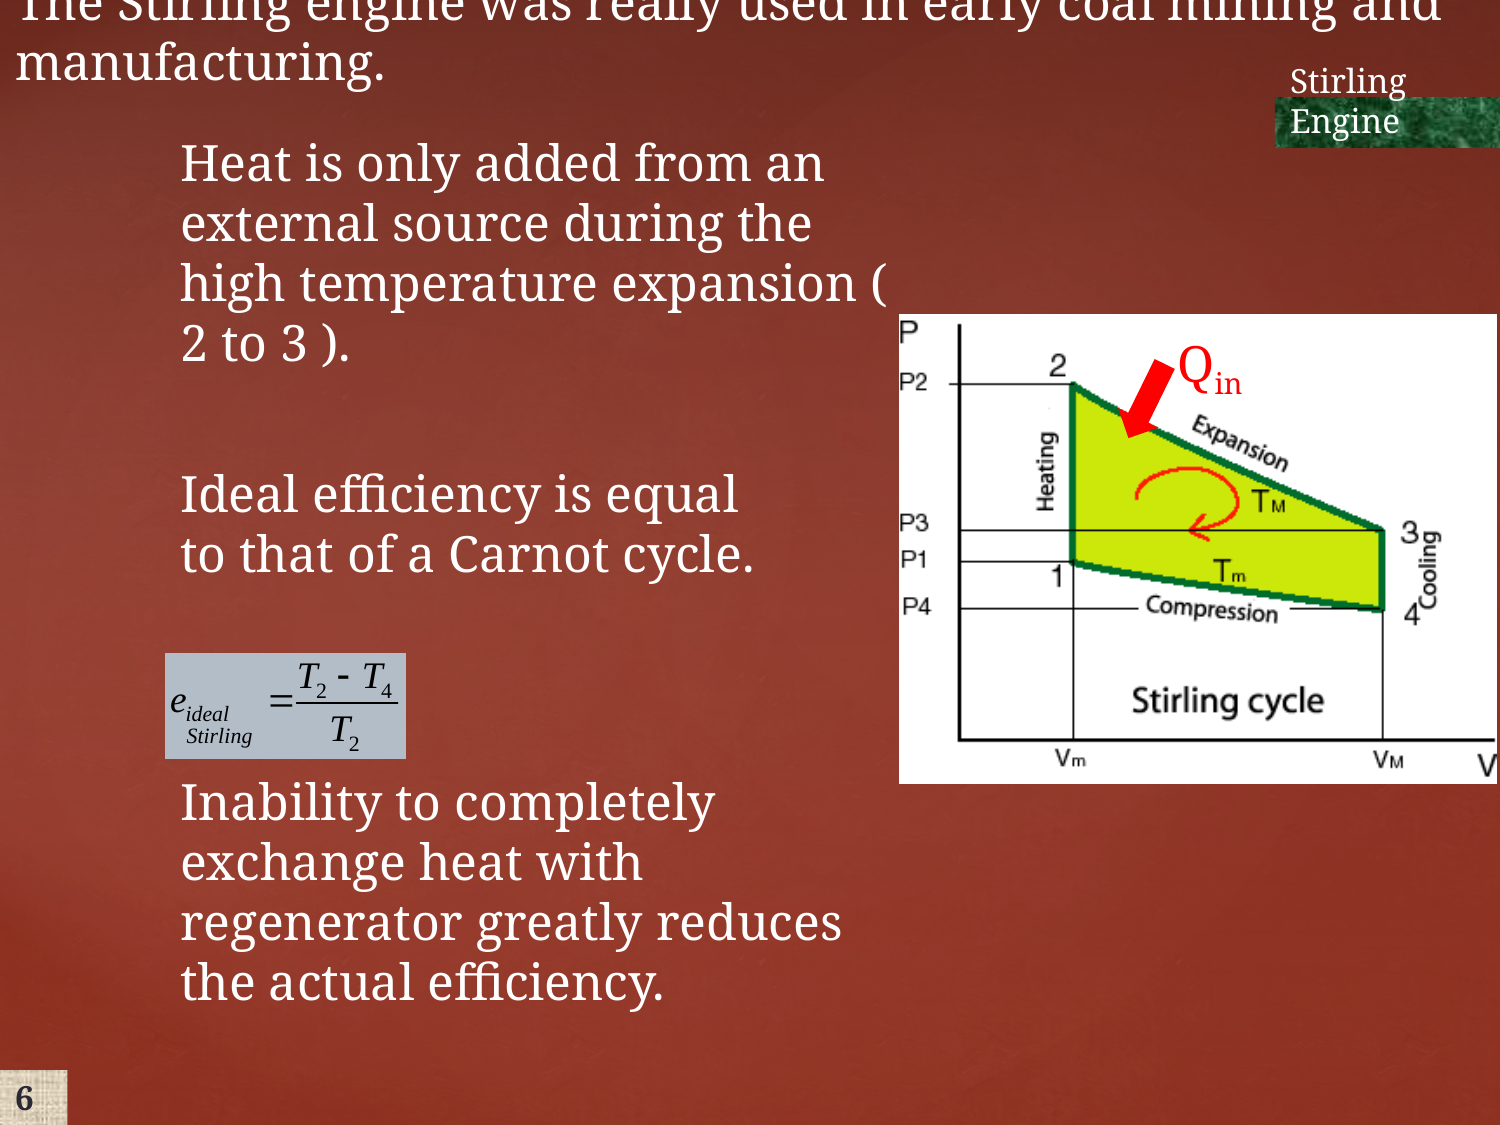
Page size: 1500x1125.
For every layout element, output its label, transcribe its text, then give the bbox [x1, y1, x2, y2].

text_box Heat is only added from an external source during the high temperature expansion ( 2 to 3 ). [164, 183, 917, 379]
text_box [164, 652, 407, 760]
picture [899, 314, 1498, 784]
text_box The Stirling engine was really used in early coal mining and manufacturing. [0, 0, 1500, 98]
text_box Stirling Engine [1274, 97, 1500, 148]
text_box Ideal efficiency is equal to that of a Carnot cycle. [165, 442, 773, 590]
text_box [1123, 335, 1276, 443]
text_box Inability to completely exchange heat with regenerator greatly reduces the actual efficiency. [165, 822, 923, 1018]
text_box 6 [0, 1070, 68, 1125]
